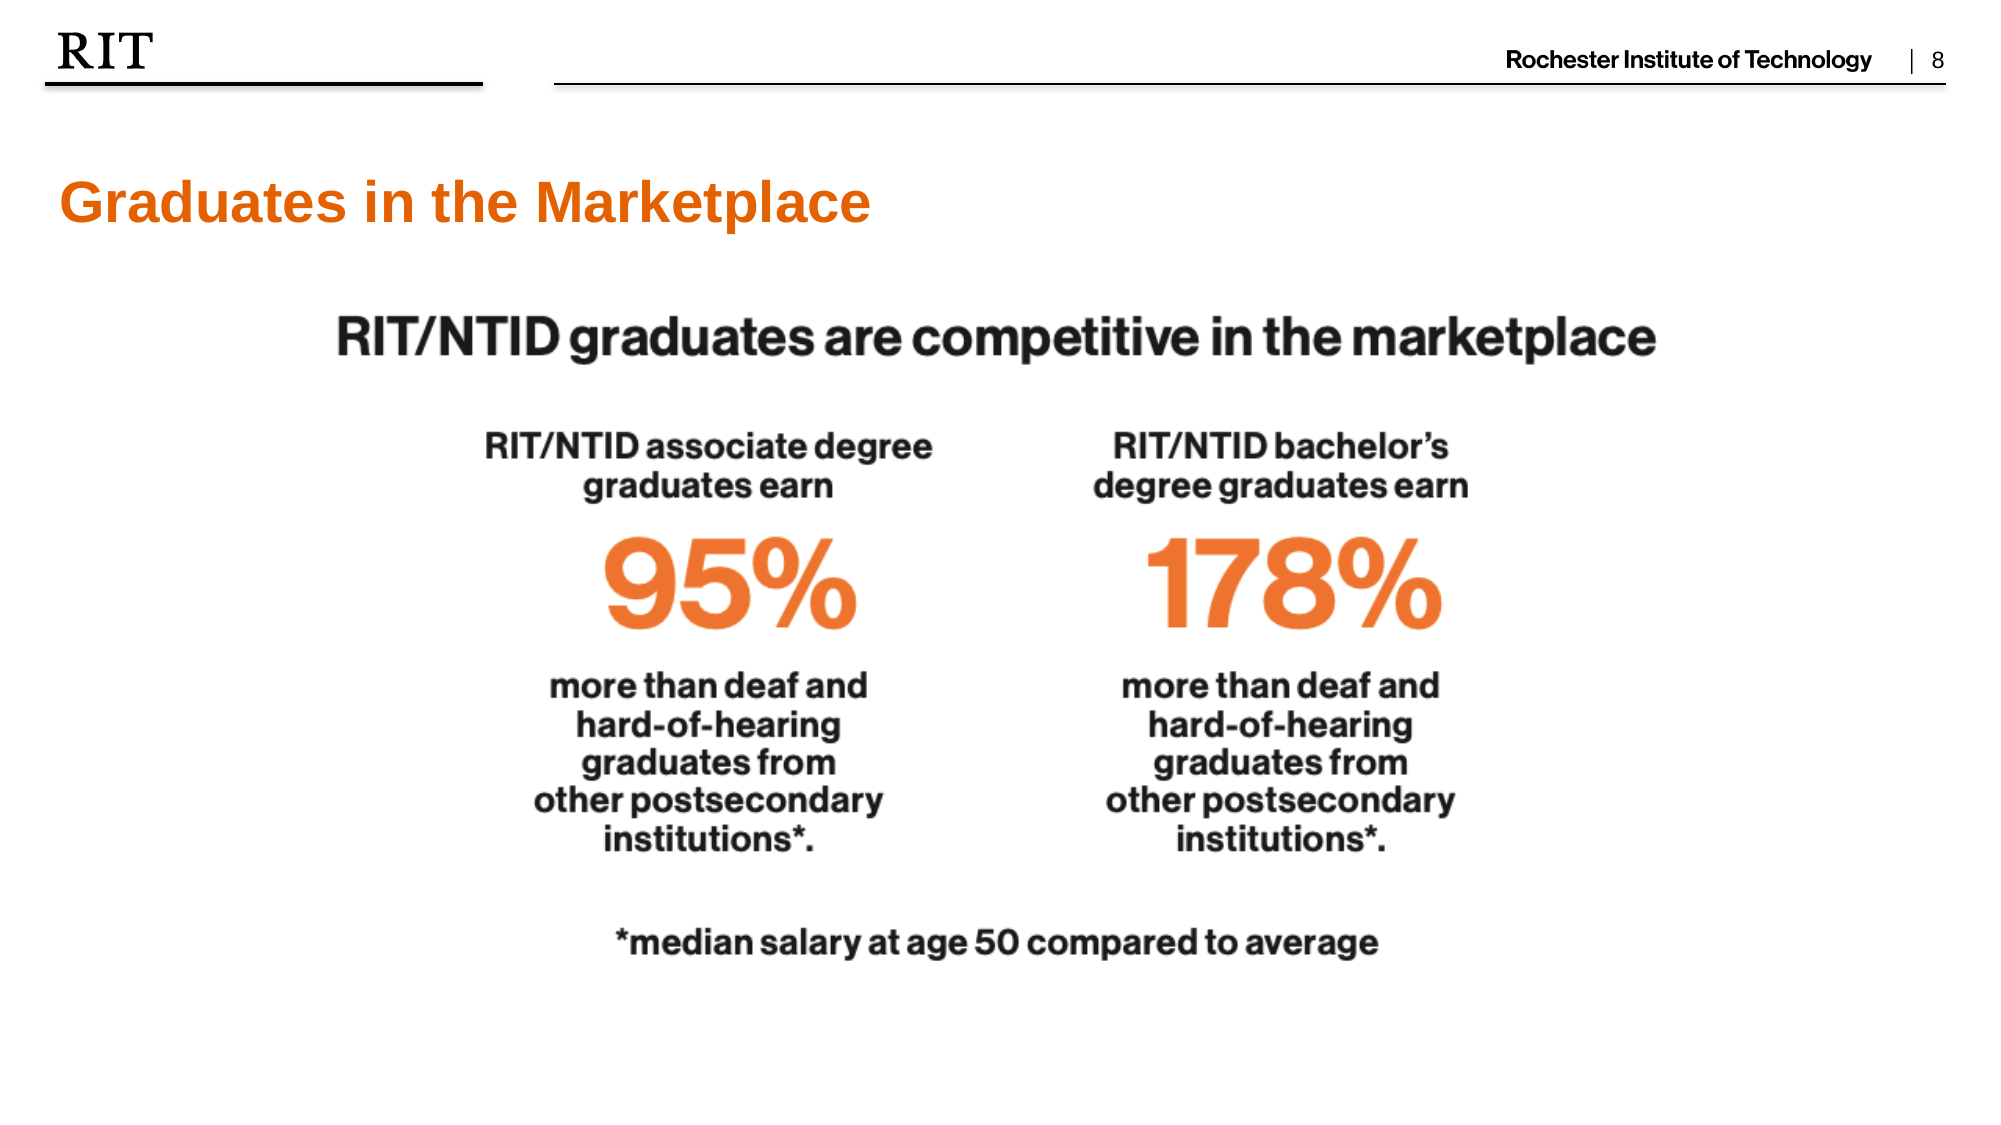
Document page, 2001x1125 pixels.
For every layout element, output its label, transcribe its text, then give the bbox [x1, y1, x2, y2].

list Graduates in the Marketplace [44, 157, 1946, 272]
picture [1507, 50, 1872, 72]
picture [53, 24, 156, 77]
picture [302, 271, 1698, 1022]
